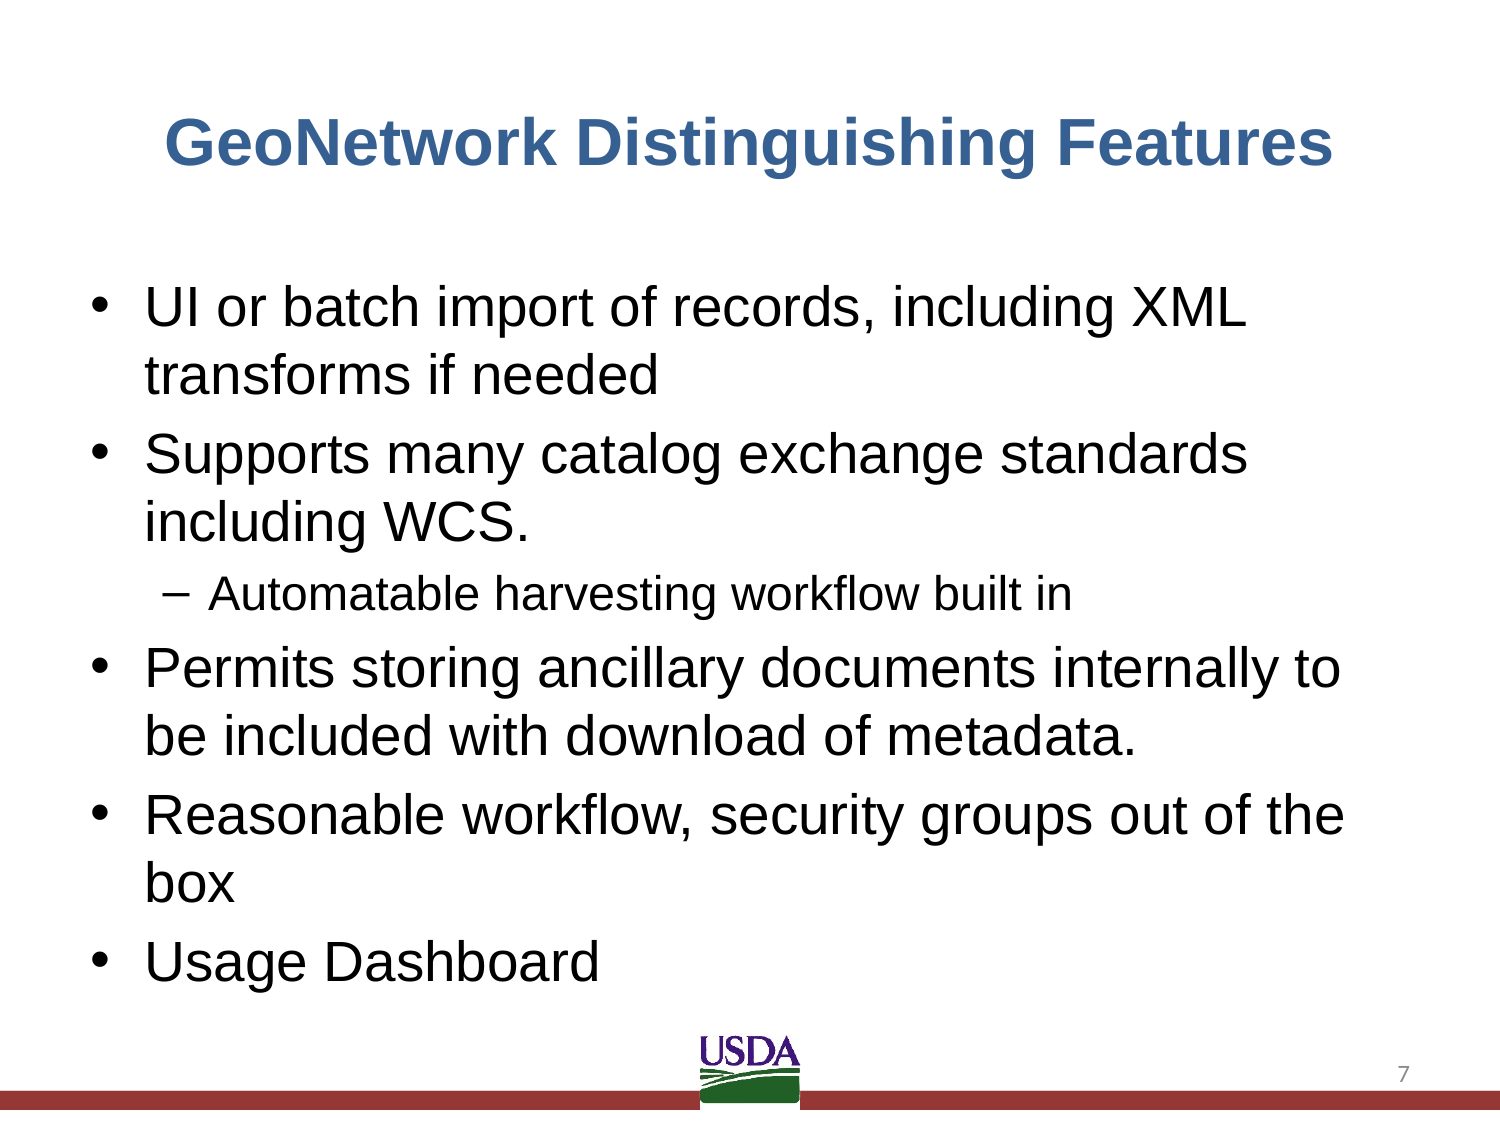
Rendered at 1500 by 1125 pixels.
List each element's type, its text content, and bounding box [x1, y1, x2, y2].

slide_number 7 [1074, 1042, 1425, 1103]
picture [699, 1034, 801, 1104]
title GeoNetwork Distinguishing Features [75, 45, 1425, 233]
list UI or batch import of records, including XML transforms if needed Supports many catalog exchange standards including WCS. Automatable harvesting workflow built in Permits storing ancillary documents internally to be included with download of metadata. Reasonable workflow, security groups out of the box Usage Dashboard [75, 262, 1425, 1005]
